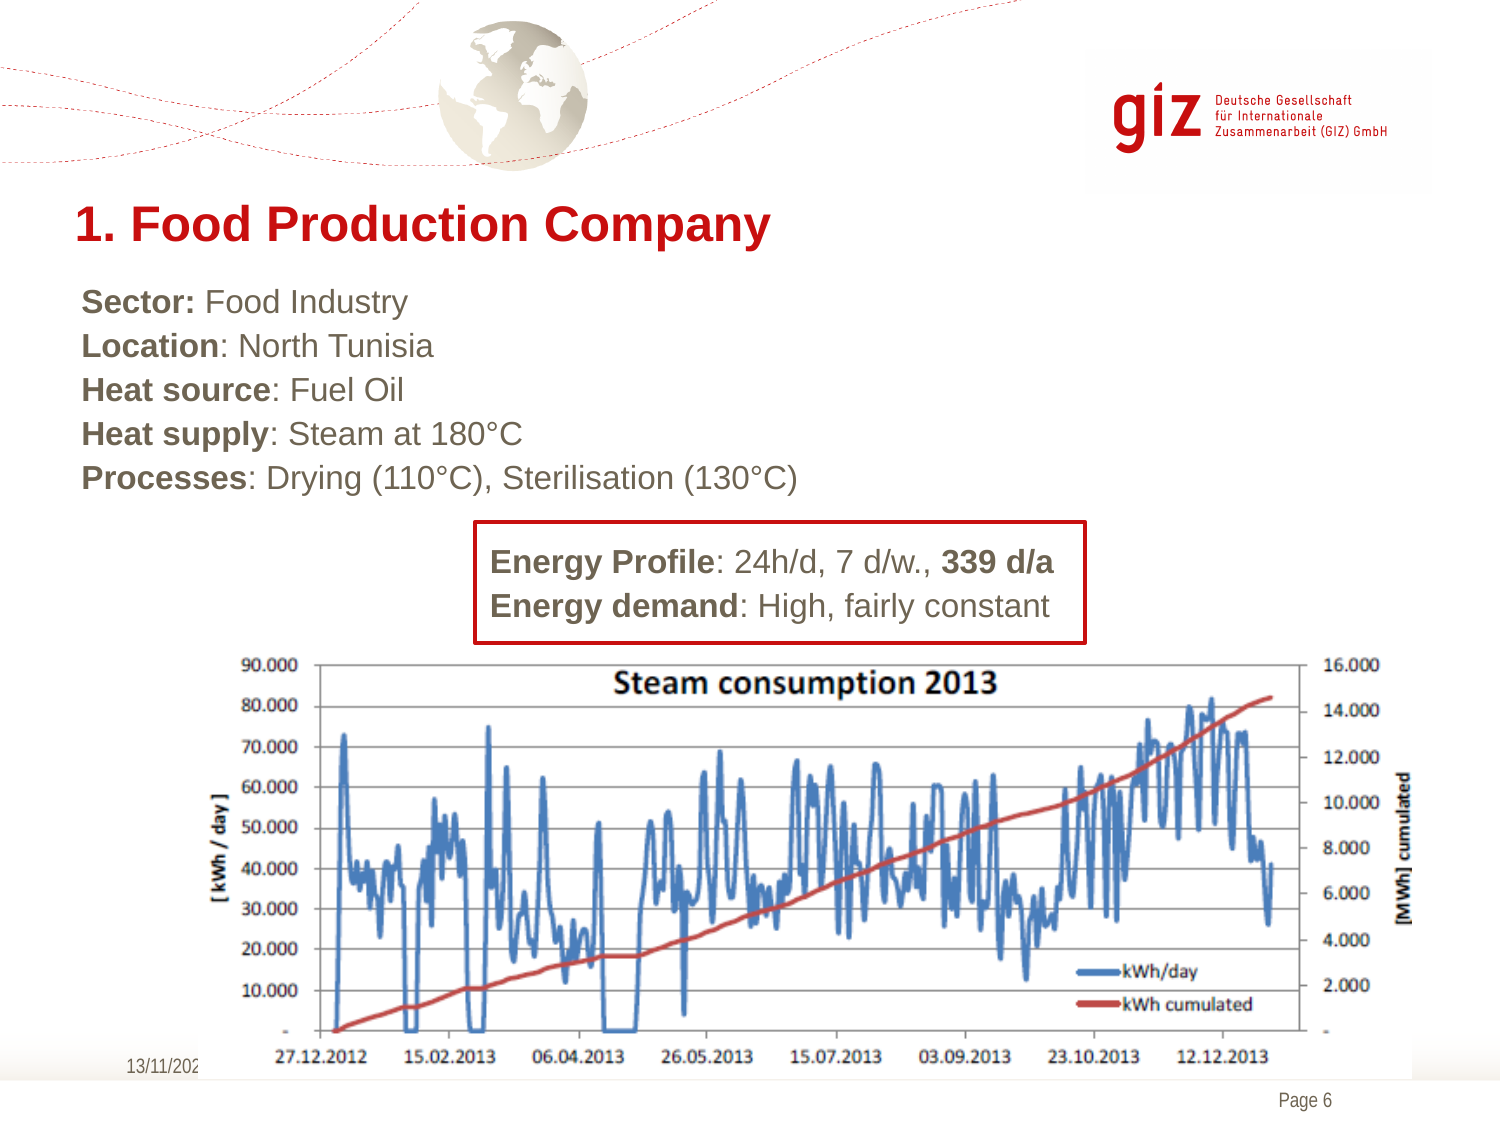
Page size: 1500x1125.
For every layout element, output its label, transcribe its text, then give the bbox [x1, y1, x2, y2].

text_box Sector: Food Industry Location: North Tunisia Heat source: Fuel Oil Heat supply: Steam at 180°C Processes: Drying (110°C), Sterilisation (130°C) [64, 271, 828, 523]
picture [0, 0, 1500, 194]
text_box 1. Food Production Company [59, 184, 1336, 286]
picture [0, 648, 1500, 1081]
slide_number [111, 1044, 197, 1086]
text_box Energy Profile: 24h/d, 7 d/w., 339 d/a Energy demand: High, fairly constant [473, 520, 1087, 645]
